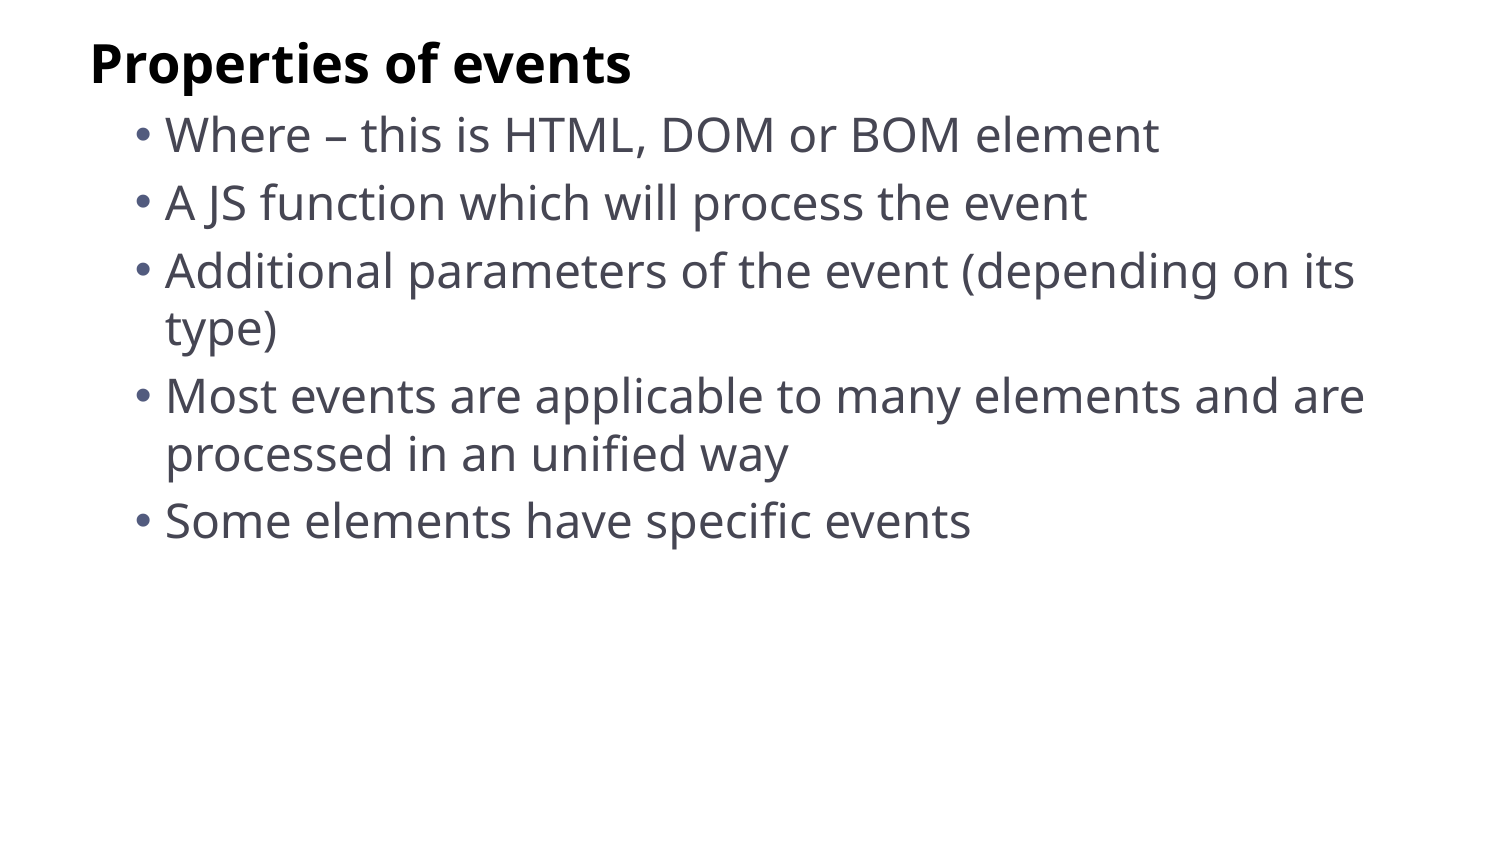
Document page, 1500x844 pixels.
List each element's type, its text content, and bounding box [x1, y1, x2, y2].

list Properties of events Where – this is HTML, DOM or BOM element A JS function which will process the event Additional parameters of the event (depending on its type) Most events are applicable to many elements and are processed in an unified way Some elements have specific events [75, 21, 1475, 835]
